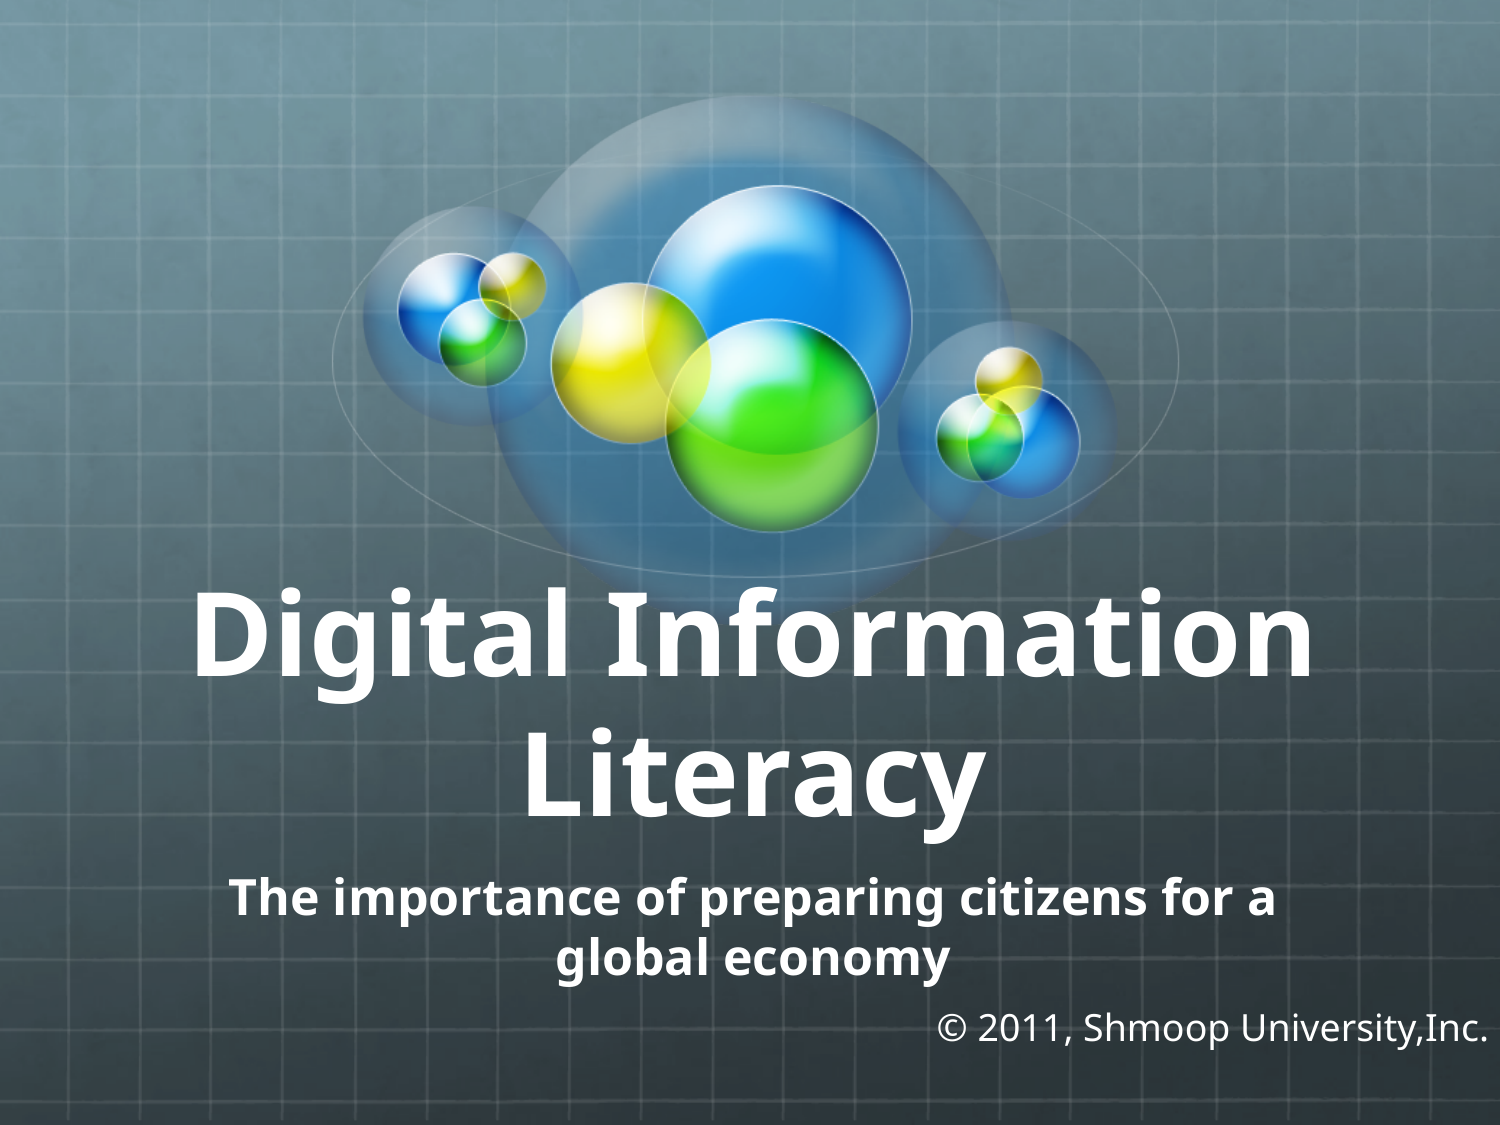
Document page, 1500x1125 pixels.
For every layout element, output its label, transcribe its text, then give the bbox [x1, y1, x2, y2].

title Digital Information Literacy [134, 681, 1372, 848]
subtitle The importance of preparing citizens for a global economy [134, 858, 1372, 1028]
text_box © 2011, Shmoop University,Inc. [921, 996, 1500, 1057]
picture [0, 0, 1500, 1125]
